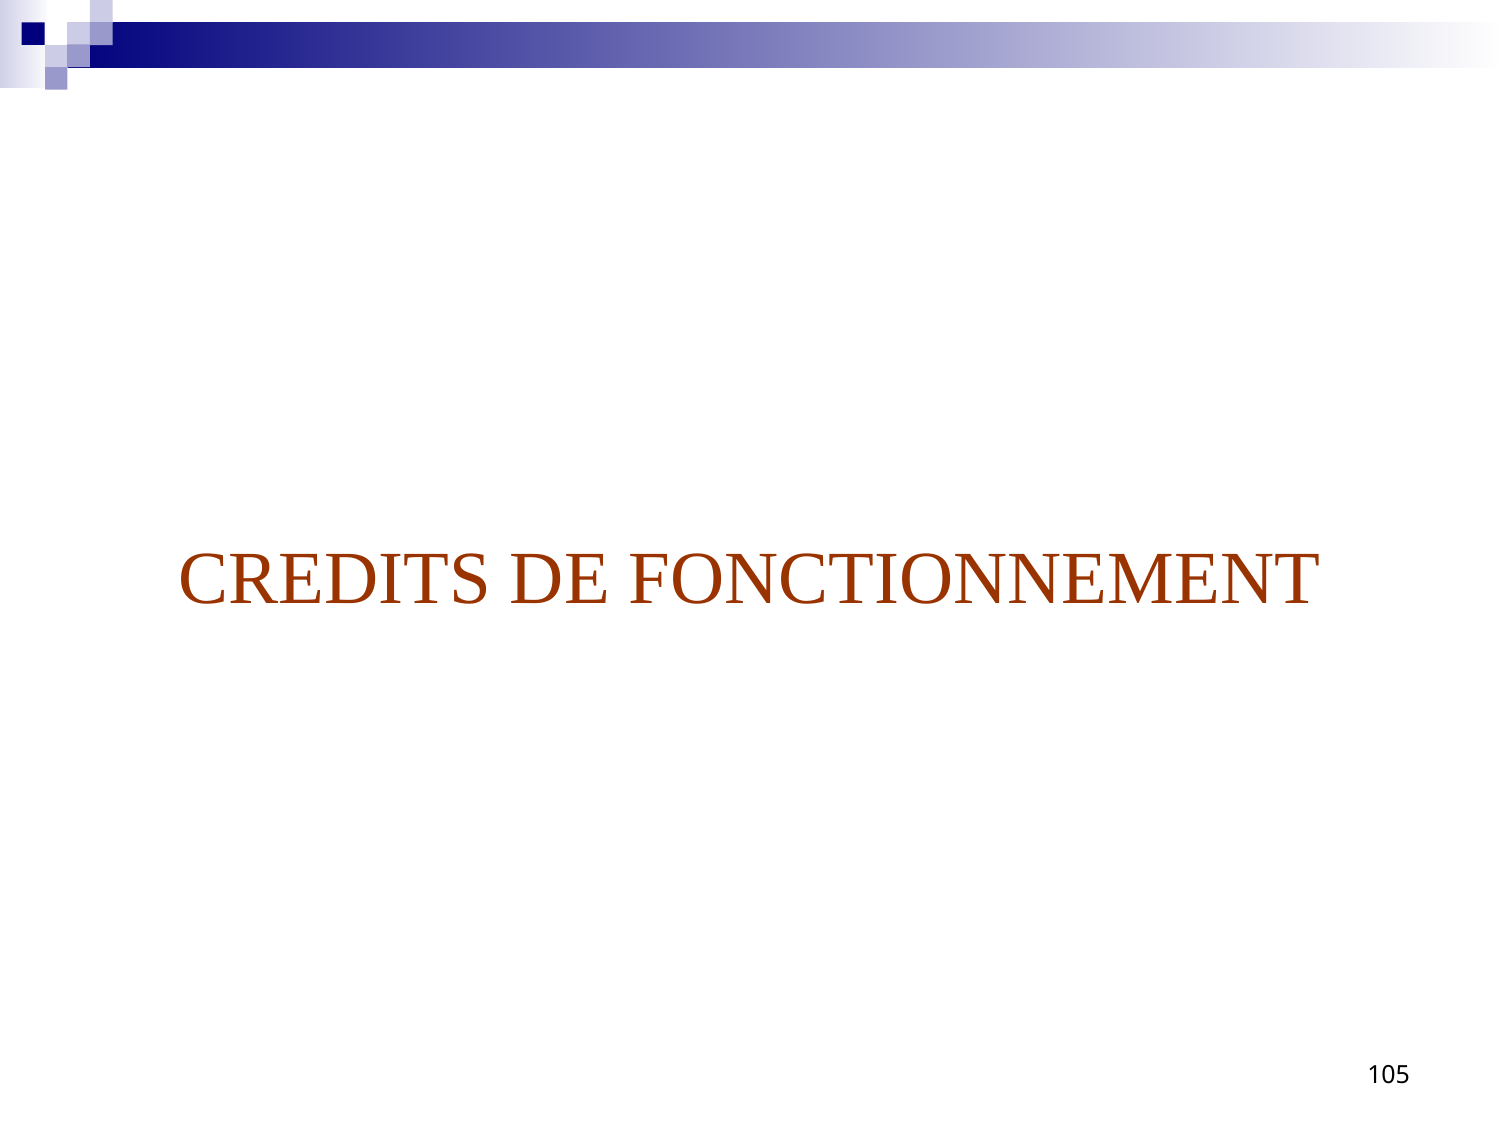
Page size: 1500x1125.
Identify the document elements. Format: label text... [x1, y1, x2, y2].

title CREDITS DE FONCTIONNEMENT [0, 348, 1500, 799]
slide_number 105 [1074, 1025, 1425, 1100]
